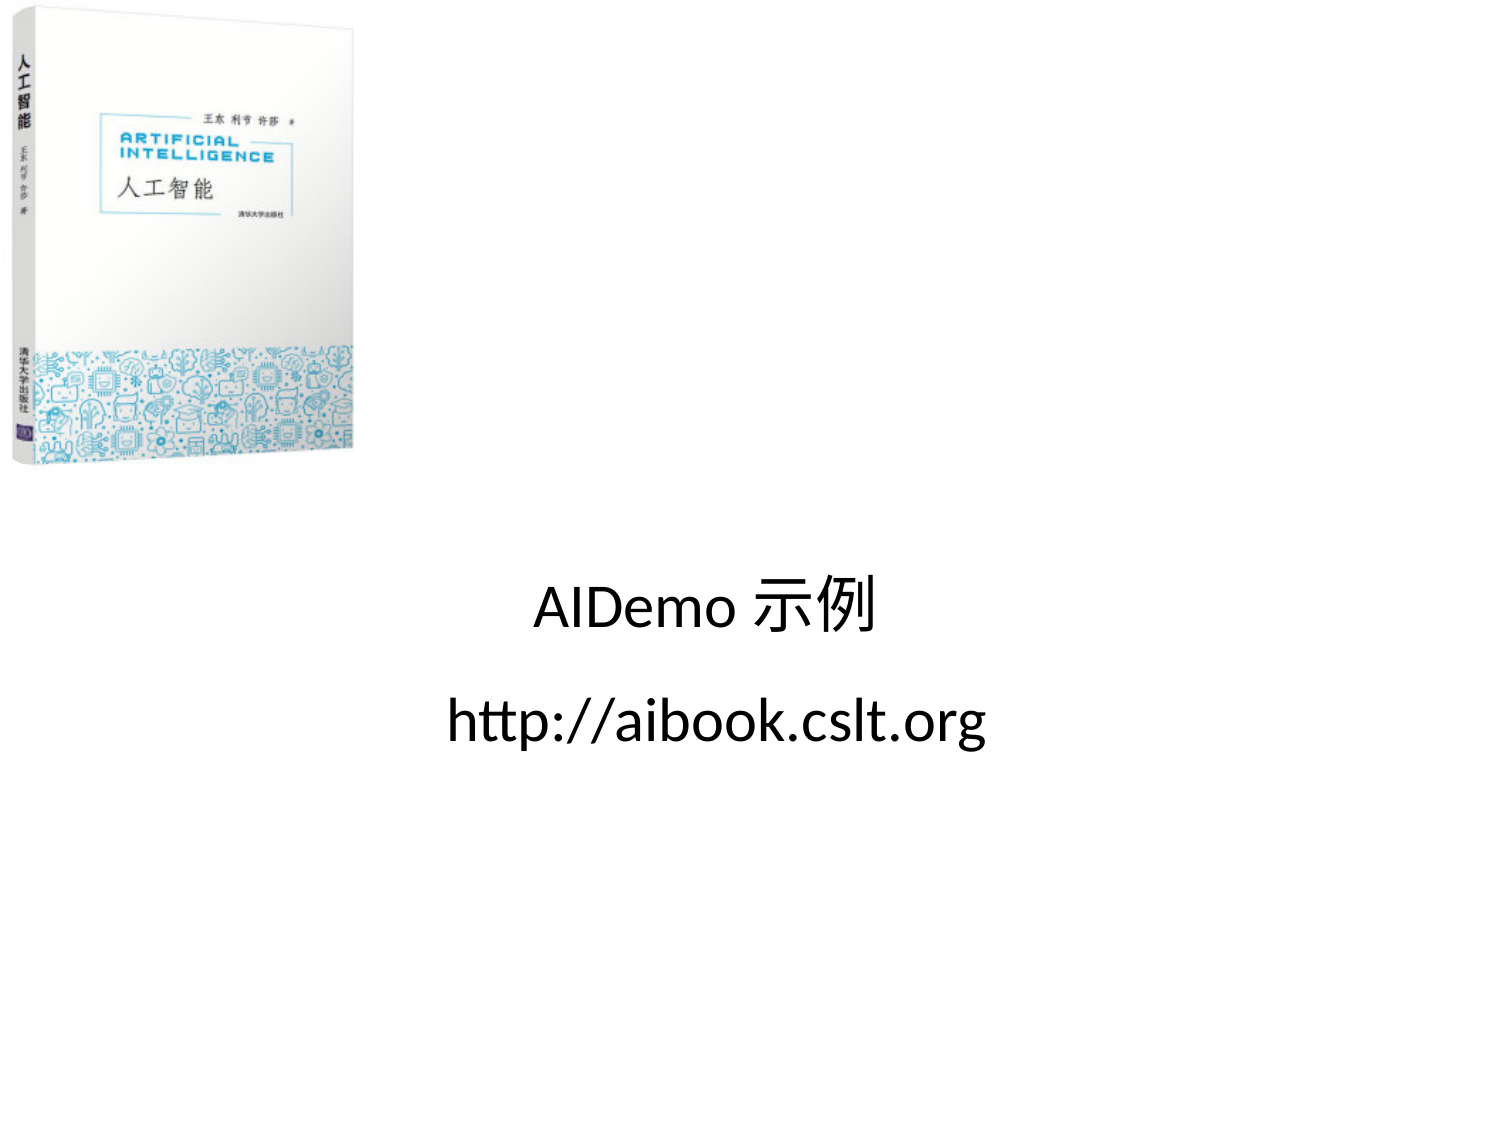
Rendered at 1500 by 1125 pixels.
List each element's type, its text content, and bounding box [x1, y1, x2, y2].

text_box AIDemo示例 [518, 557, 893, 648]
picture [0, 0, 419, 484]
text_box http://aibook.cslt.org [431, 671, 1003, 762]
